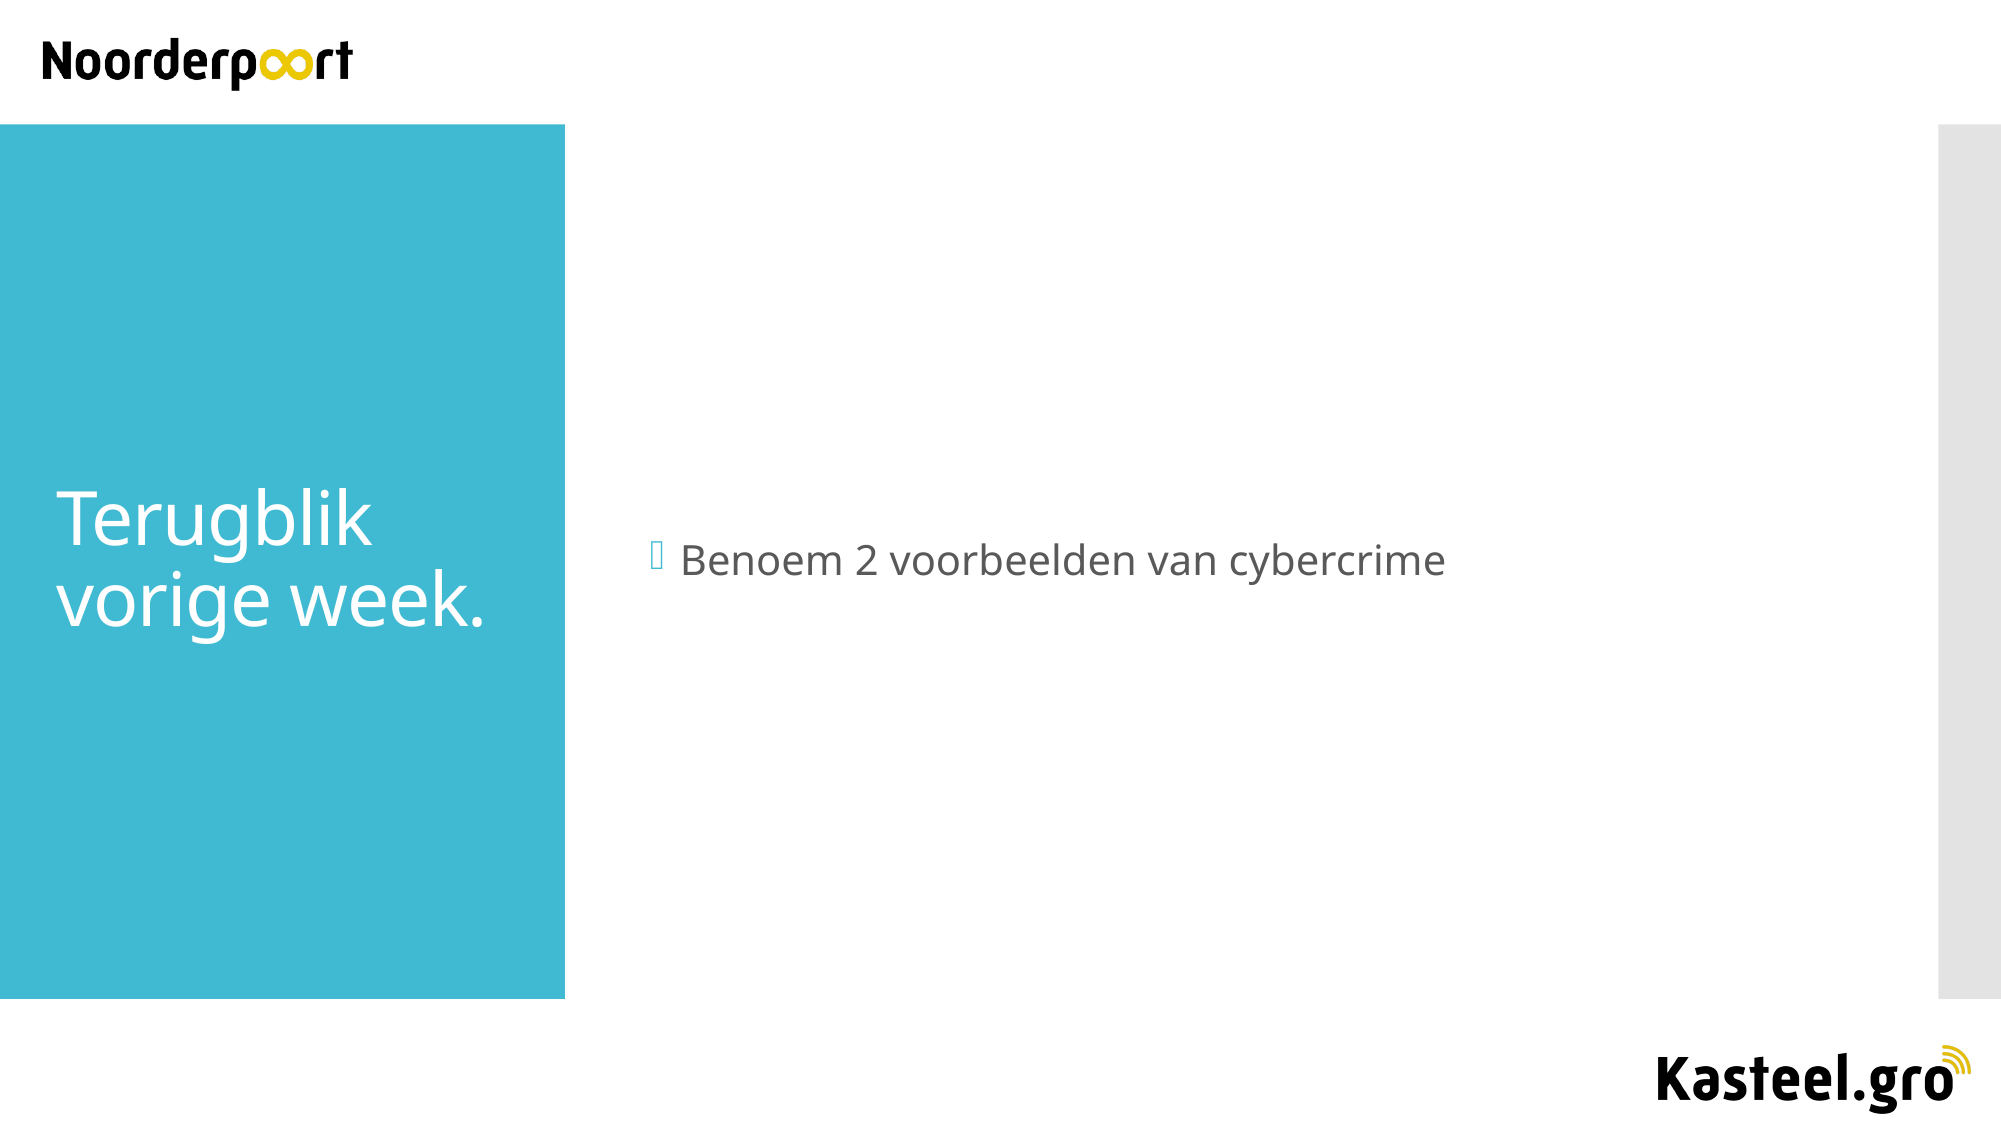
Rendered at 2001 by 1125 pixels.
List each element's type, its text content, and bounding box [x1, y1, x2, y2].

picture [41, 35, 354, 92]
list Benoem 2 voorbeelden van cybercrime [634, 141, 1835, 982]
picture [1657, 1045, 1971, 1114]
title Terugblik vorige week. [41, 184, 525, 940]
